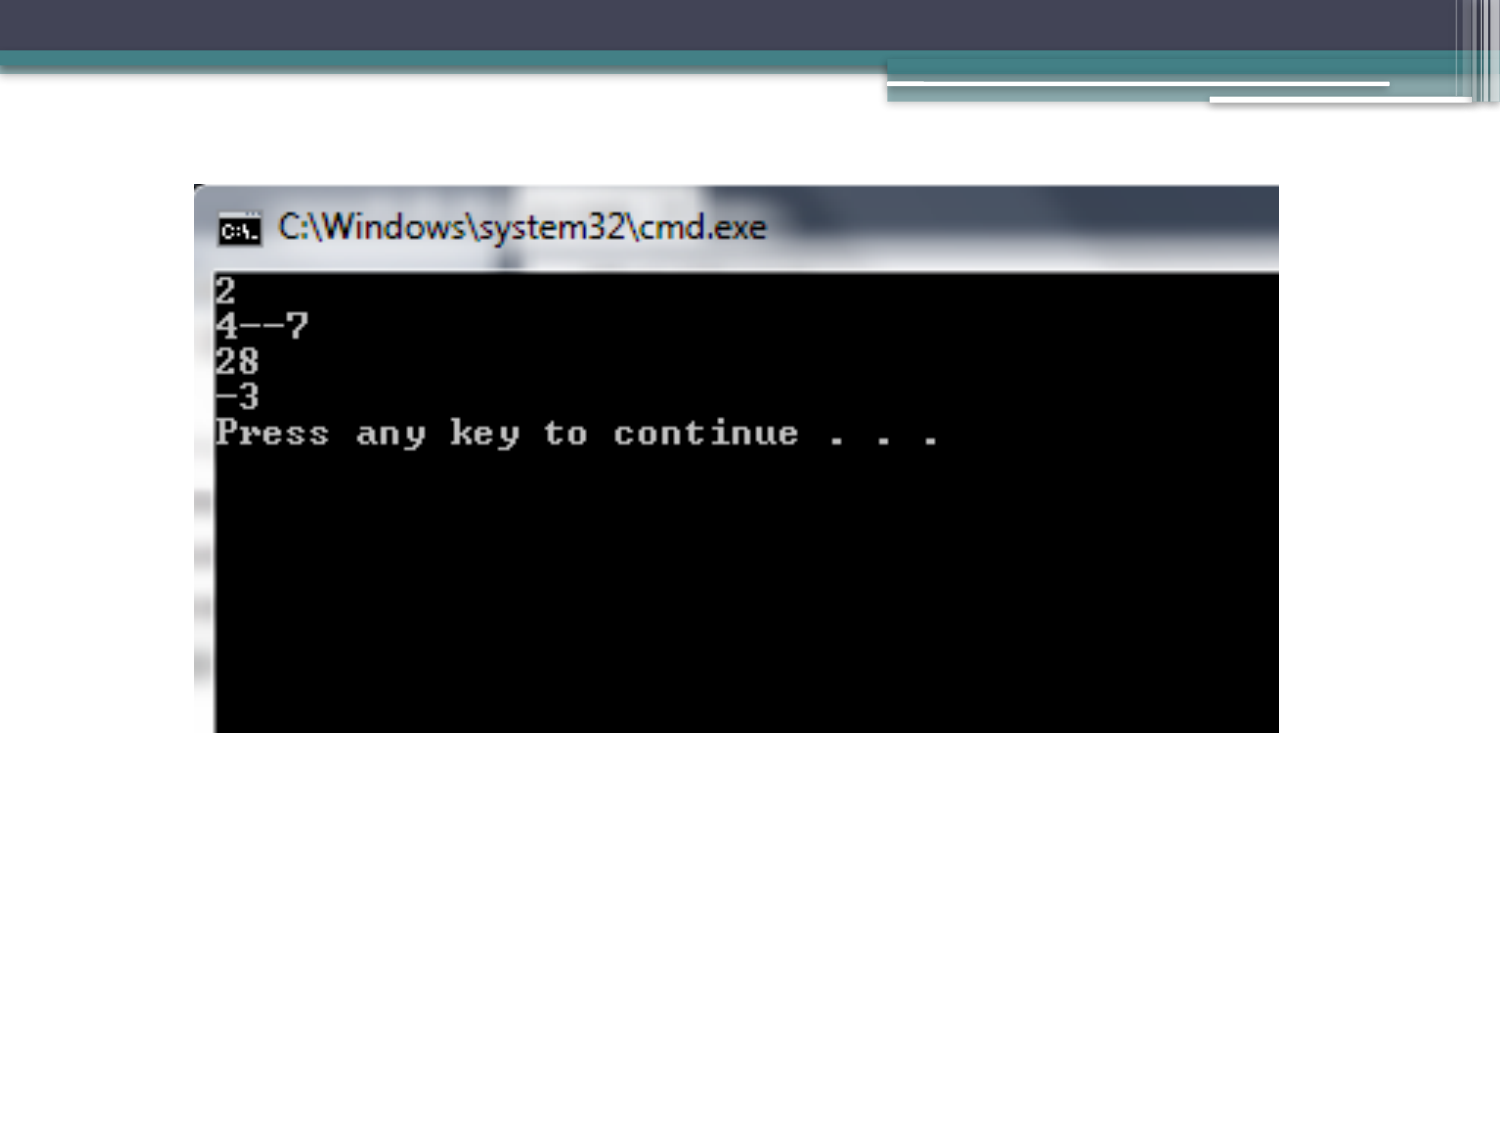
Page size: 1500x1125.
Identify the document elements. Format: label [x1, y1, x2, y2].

picture [194, 184, 1279, 733]
